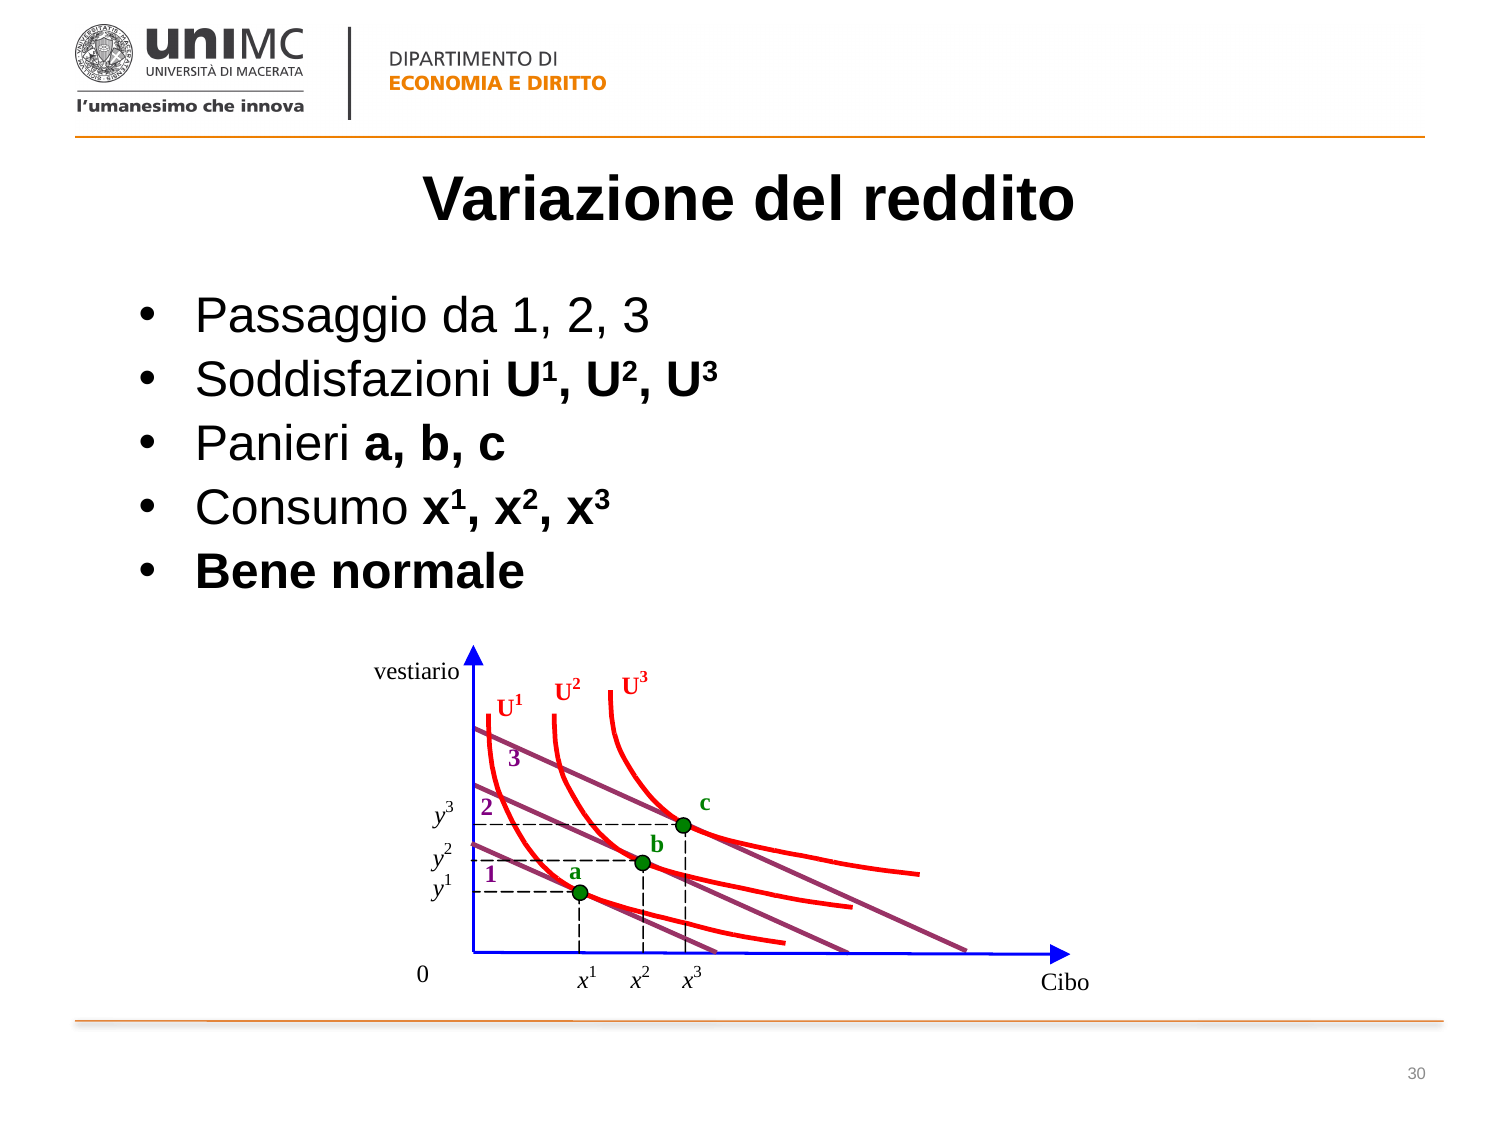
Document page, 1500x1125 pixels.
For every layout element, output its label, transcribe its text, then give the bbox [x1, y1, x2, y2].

slide_number 30 [1091, 1042, 1442, 1103]
list Passaggio da 1, 2, 3 Soddisfazioni U1, U2, U3 Panieri a, b, c Consumo x1, x2, x3 Bene normale [123, 282, 1307, 642]
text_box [358, 641, 1117, 1014]
title Variazione del reddito [75, 149, 1425, 241]
picture [75, 24, 1425, 138]
